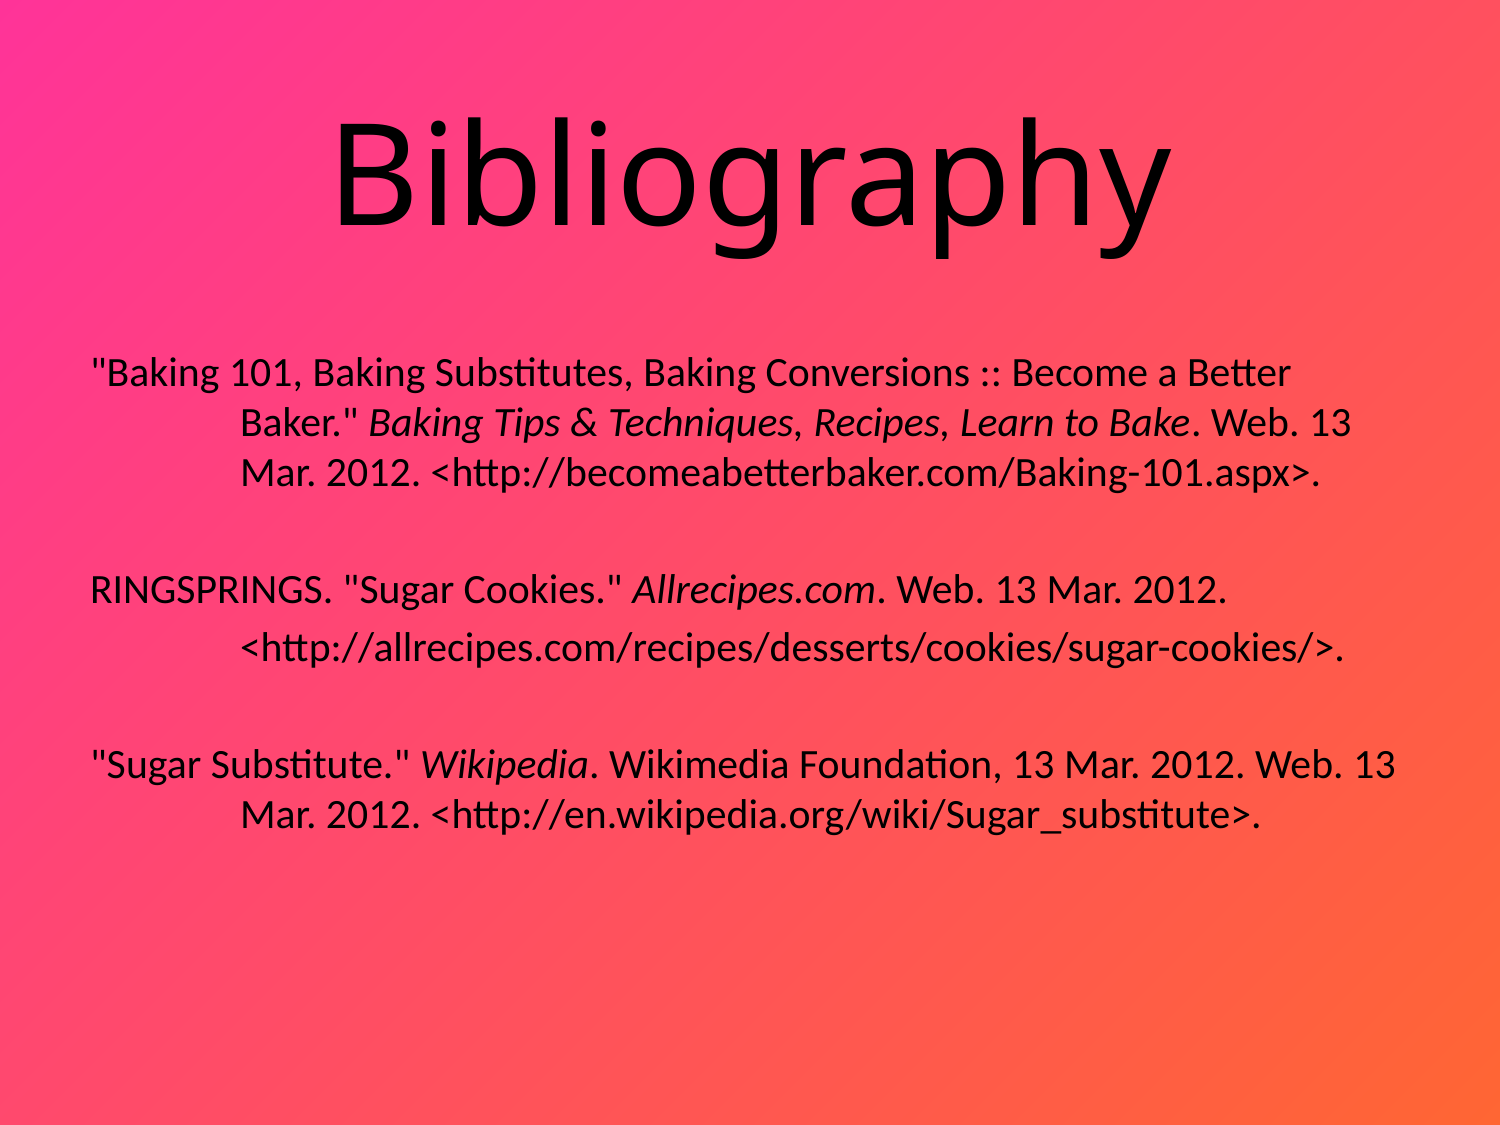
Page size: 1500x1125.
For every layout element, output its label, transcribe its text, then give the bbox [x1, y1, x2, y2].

title Bibliography [0, 75, 1500, 263]
list "Baking 101, Baking Substitutes, Baking Conversions :: Become a Better Baker." Baking Tips & Techniques, Recipes, Learn to Bake. Web. 13 Mar. 2012. <http://becomeabetterbaker.com/Baking-101.aspx>. RINGSPRINGS. "Sugar Cookies." Allrecipes.com. Web. 13 Mar. 2012. <http://allrecipes.com/recipes/desserts/cookies/sugar-cookies/>. "Sugar Substitute." Wikipedia. Wikimedia Foundation, 13 Mar. 2012. Web. 13 Mar. 2012. <http://en.wikipedia.org/wiki/Sugar_substitute>. [75, 337, 1425, 1063]
